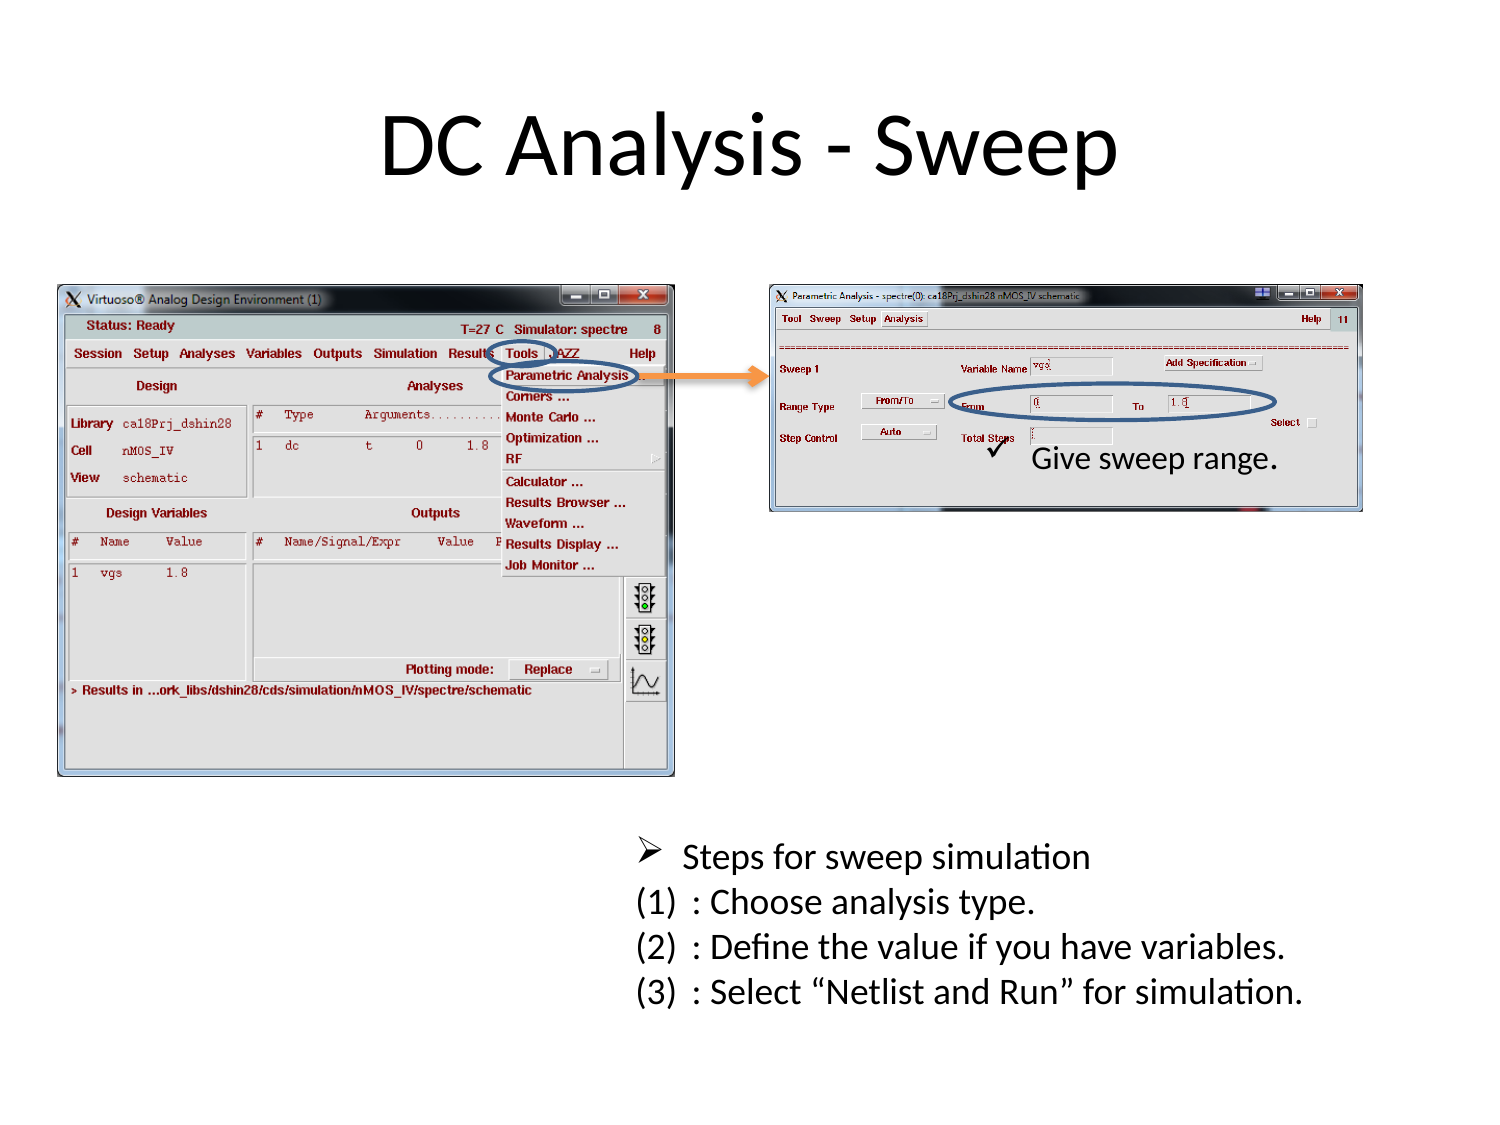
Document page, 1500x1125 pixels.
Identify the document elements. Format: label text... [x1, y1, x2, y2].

picture [57, 284, 676, 777]
picture [769, 284, 1363, 512]
title DC Analysis - Sweep [75, 45, 1425, 233]
text_box Steps for sweep simulation : Choose analysis type. : Define the value if you have variables. : Select “Netlist and Run” for simulation. [620, 824, 1408, 1020]
